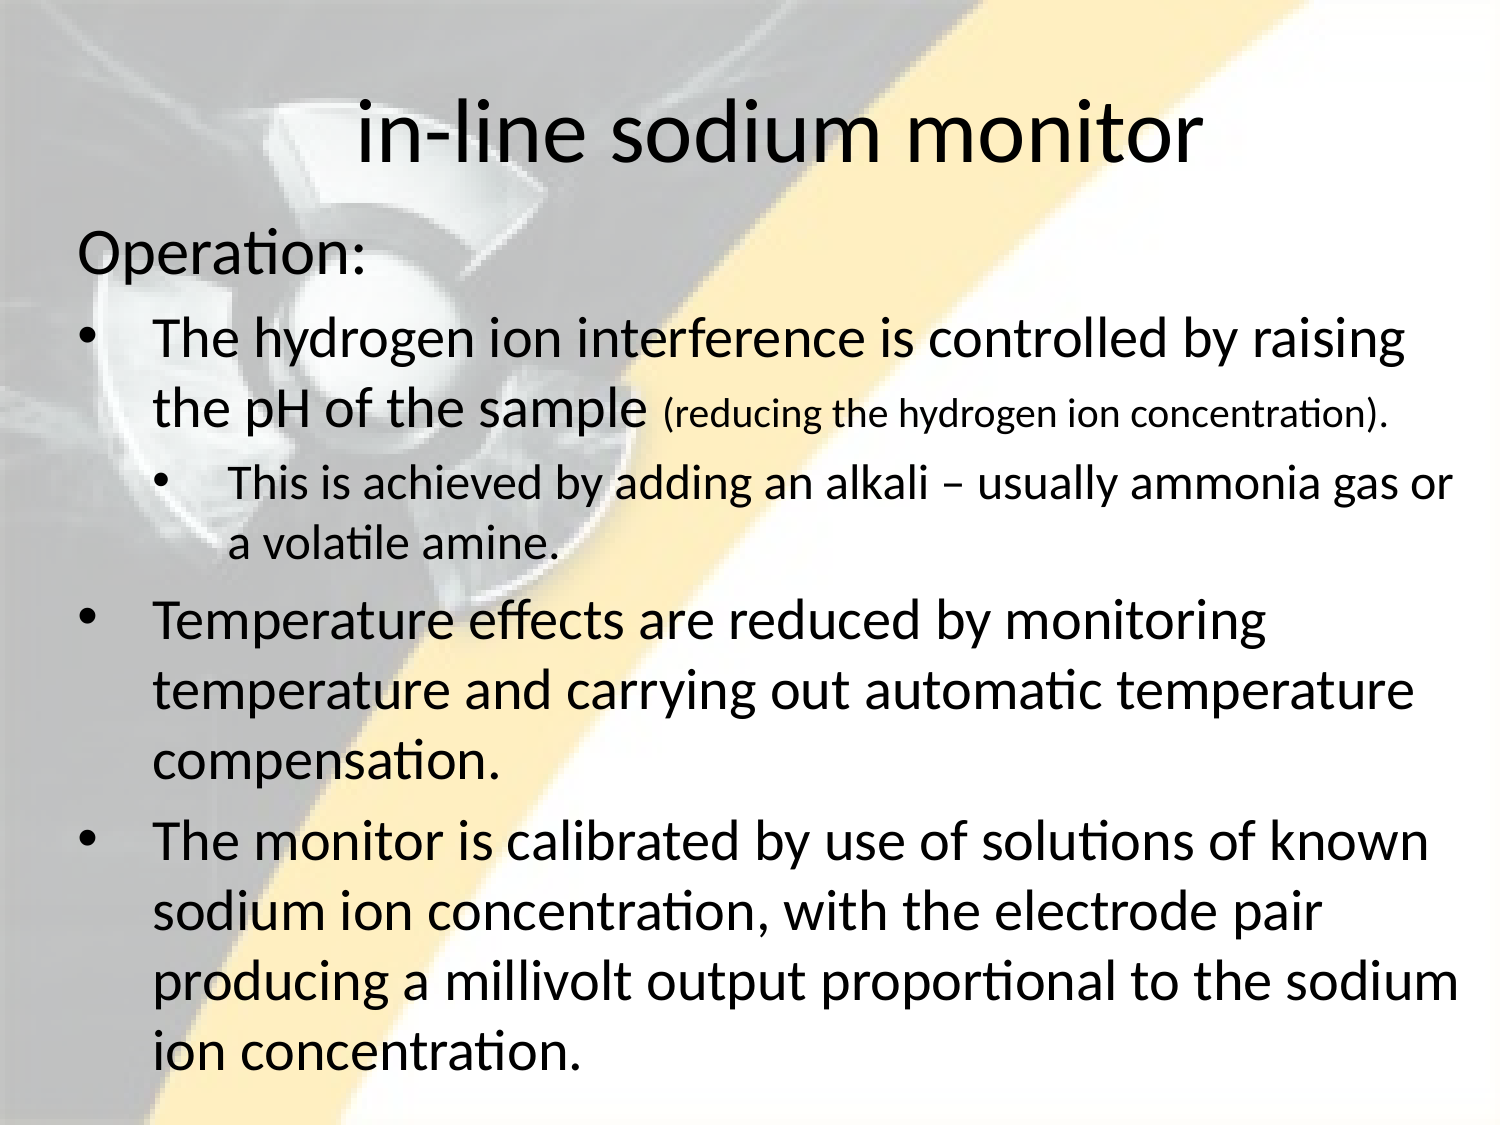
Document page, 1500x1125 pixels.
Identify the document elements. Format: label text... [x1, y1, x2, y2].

title in-line sodium monitor [87, 5, 1475, 200]
subtitle Operation: The hydrogen ion interference is controlled by raising the pH of the sample (reducing the hydrogen ion concentration). This is achieved by adding an alkali – usually ammonia gas or a volatile amine. Temperature effects are reduced by monitoring temperature and carrying out automatic temperature compensation. The monitor is calibrated by use of solutions of known sodium ion concentration, with the electrode pair producing a millivolt output proportional to the sodium ion concentration. [62, 200, 1500, 1125]
